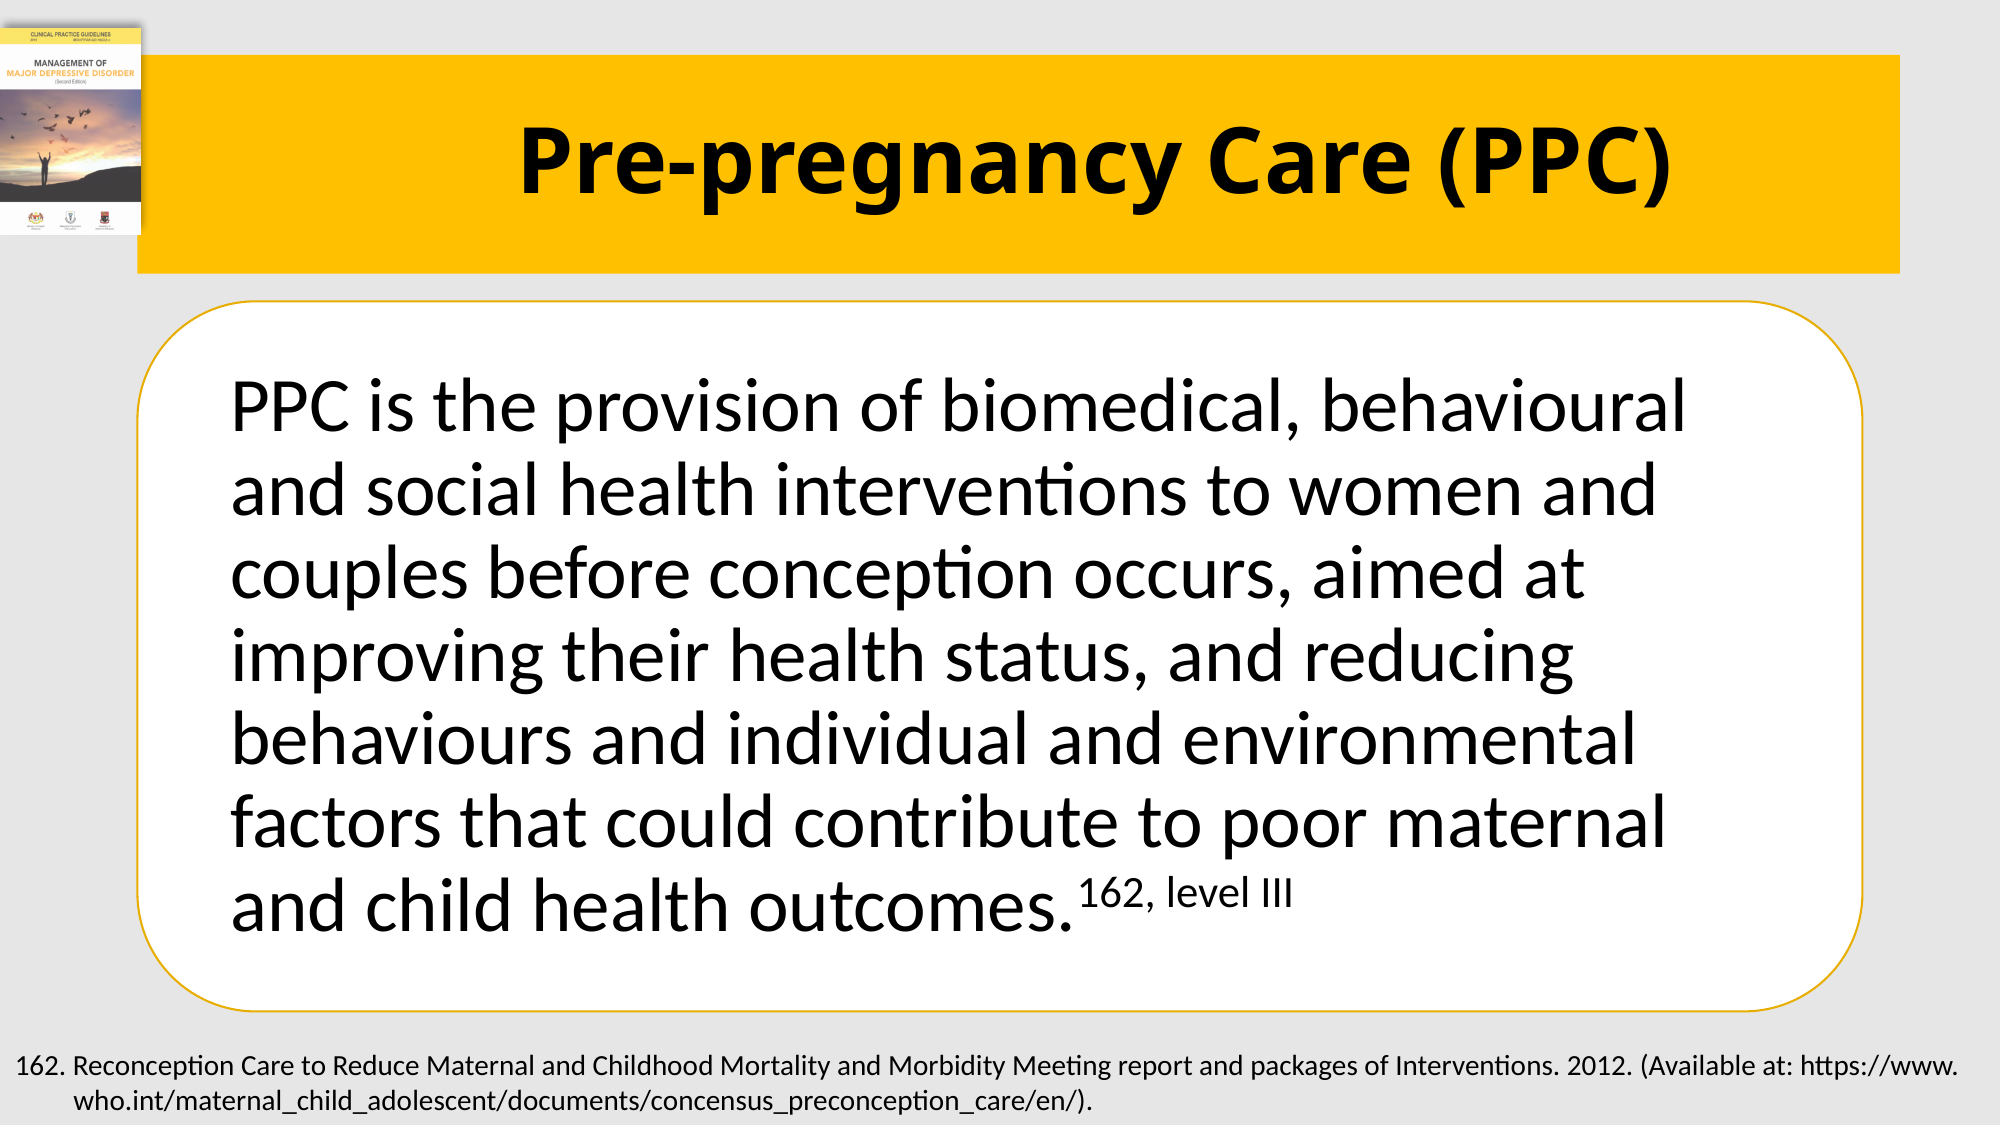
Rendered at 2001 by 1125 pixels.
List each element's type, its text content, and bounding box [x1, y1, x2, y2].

text_box 162. Reconception Care to Reduce Maternal and Childhood Mortality and Morbidity Meeting report and packages of Interventions. 2012. (Available at: https://www. who.int/maternal_child_adolescent/documents/concensus_preconception_care/en/). [0, 1039, 2000, 1124]
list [137, 299, 1863, 1014]
picture [0, 28, 141, 235]
title Pre-pregnancy Care (PPC) [137, 54, 1900, 274]
